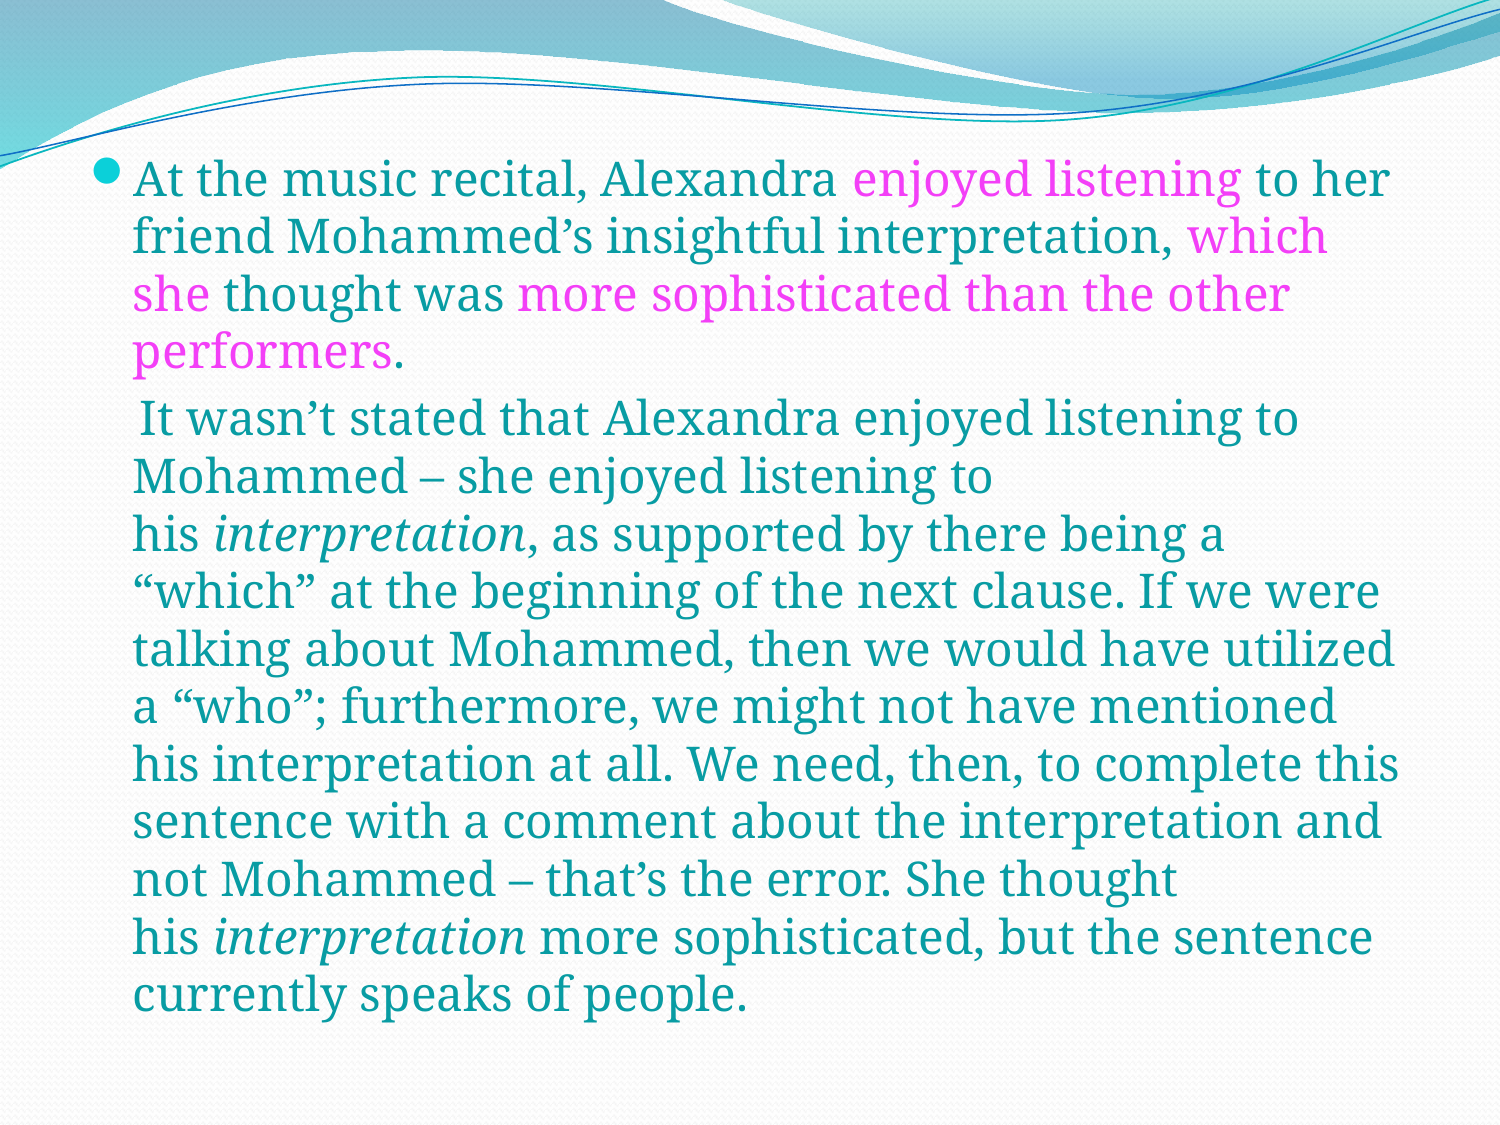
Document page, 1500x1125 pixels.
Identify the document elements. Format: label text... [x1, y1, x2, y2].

list At the music recital, Alexandra enjoyed listening to her friend Mohammed’s insightful interpretation, which she thought was more sophisticated than the other performers. It wasn’t stated that Alexandra enjoyed listening to Mohammed – she enjoyed listening to his interpretation, as supported by there being a “which” at the beginning of the next clause. If we were talking about Mohammed, then we would have utilized a “who”; furthermore, we might not have mentioned his interpretation at all. We need, then, to complete this sentence with a comment about the interpretation and not Mohammed – that’s the error. She thought his interpretation more sophisticated, but the sentence currently speaks of people. [75, 140, 1425, 1038]
